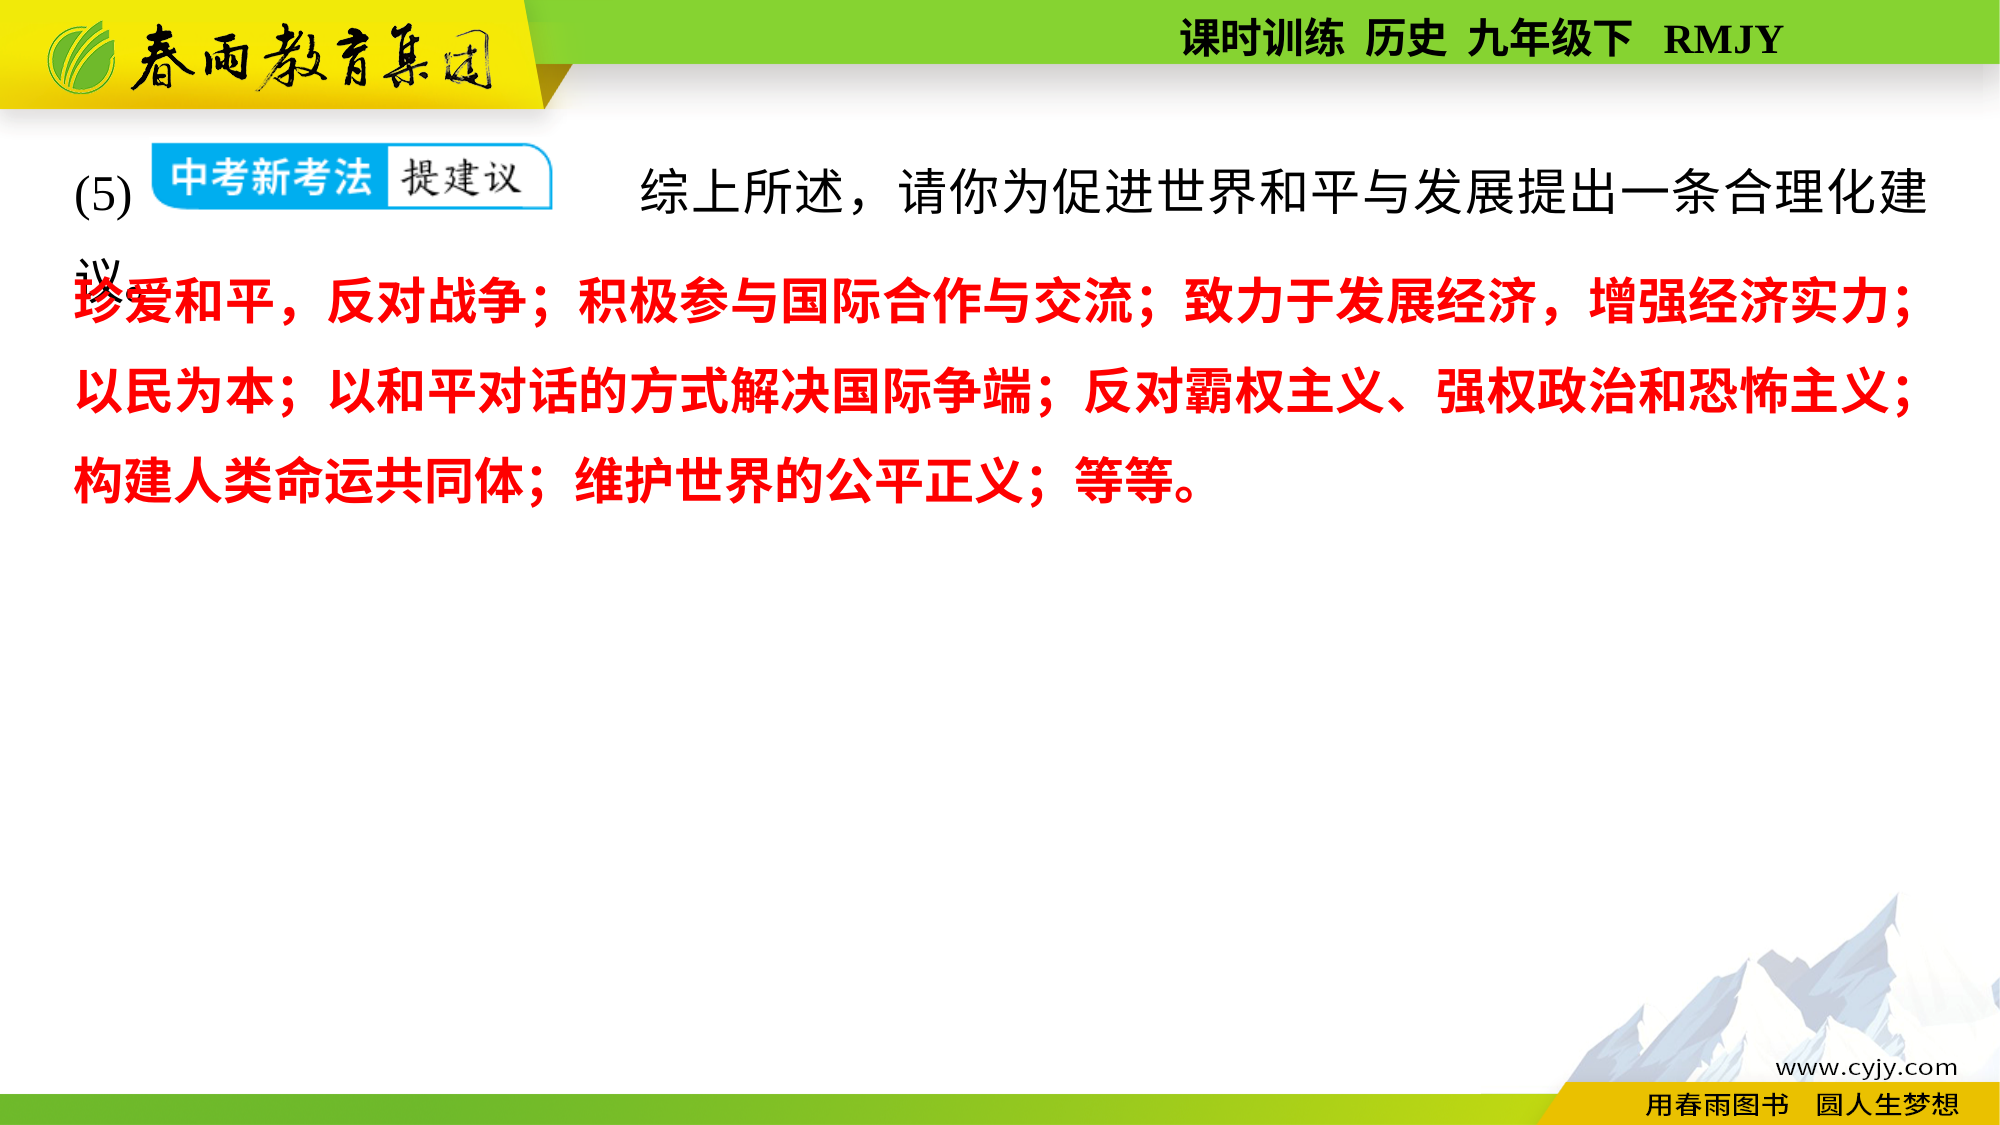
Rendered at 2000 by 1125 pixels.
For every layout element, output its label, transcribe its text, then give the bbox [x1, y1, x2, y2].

picture [0, 0, 2000, 1125]
text_box 珍爱和平，反对战争；积极参与国际合作与交流；致力于发展经济，增强经济实力；以民为本；以和平对话的方式解决国际争端；反对霸权主义、强权政治和恐怖主义；构建人类命运共同体；维护世界的公平正义；等等。 [59, 231, 1957, 517]
list (5) 综上所述，请你为促进世界和平与发展提出一条合理化建议。 [59, 122, 1944, 229]
